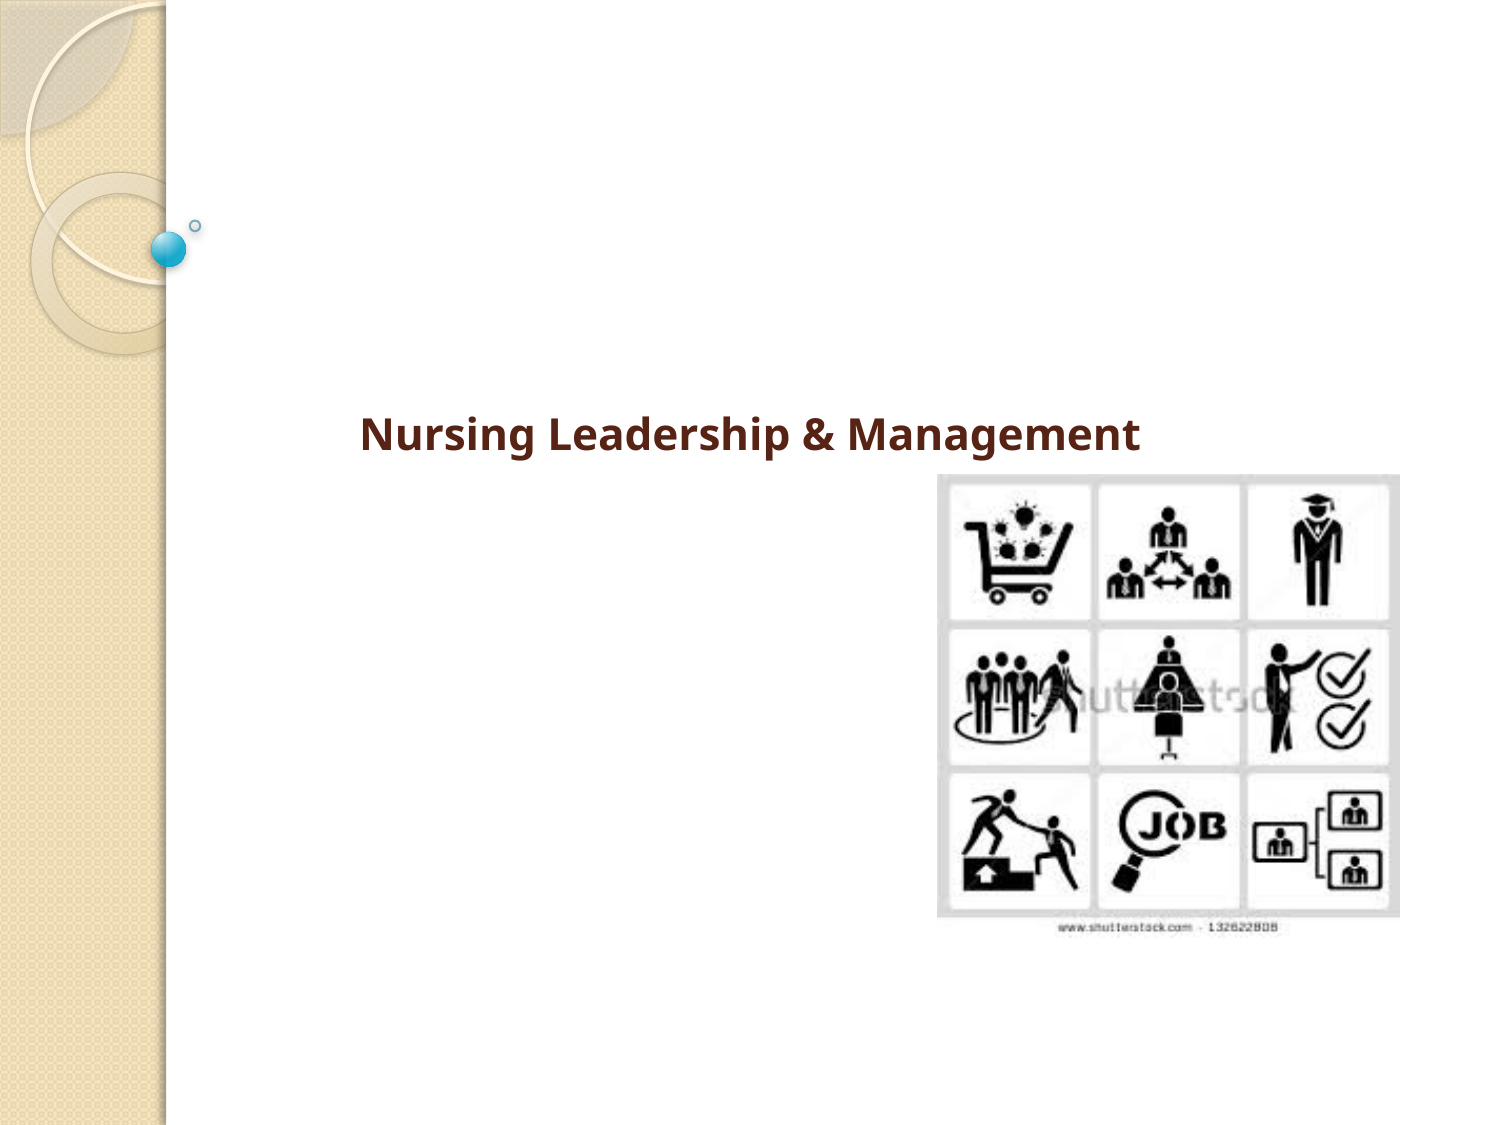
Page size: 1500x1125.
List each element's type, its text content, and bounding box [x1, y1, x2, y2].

picture [937, 474, 1401, 938]
title Nursing Leadership & Management [0, 287, 1500, 525]
